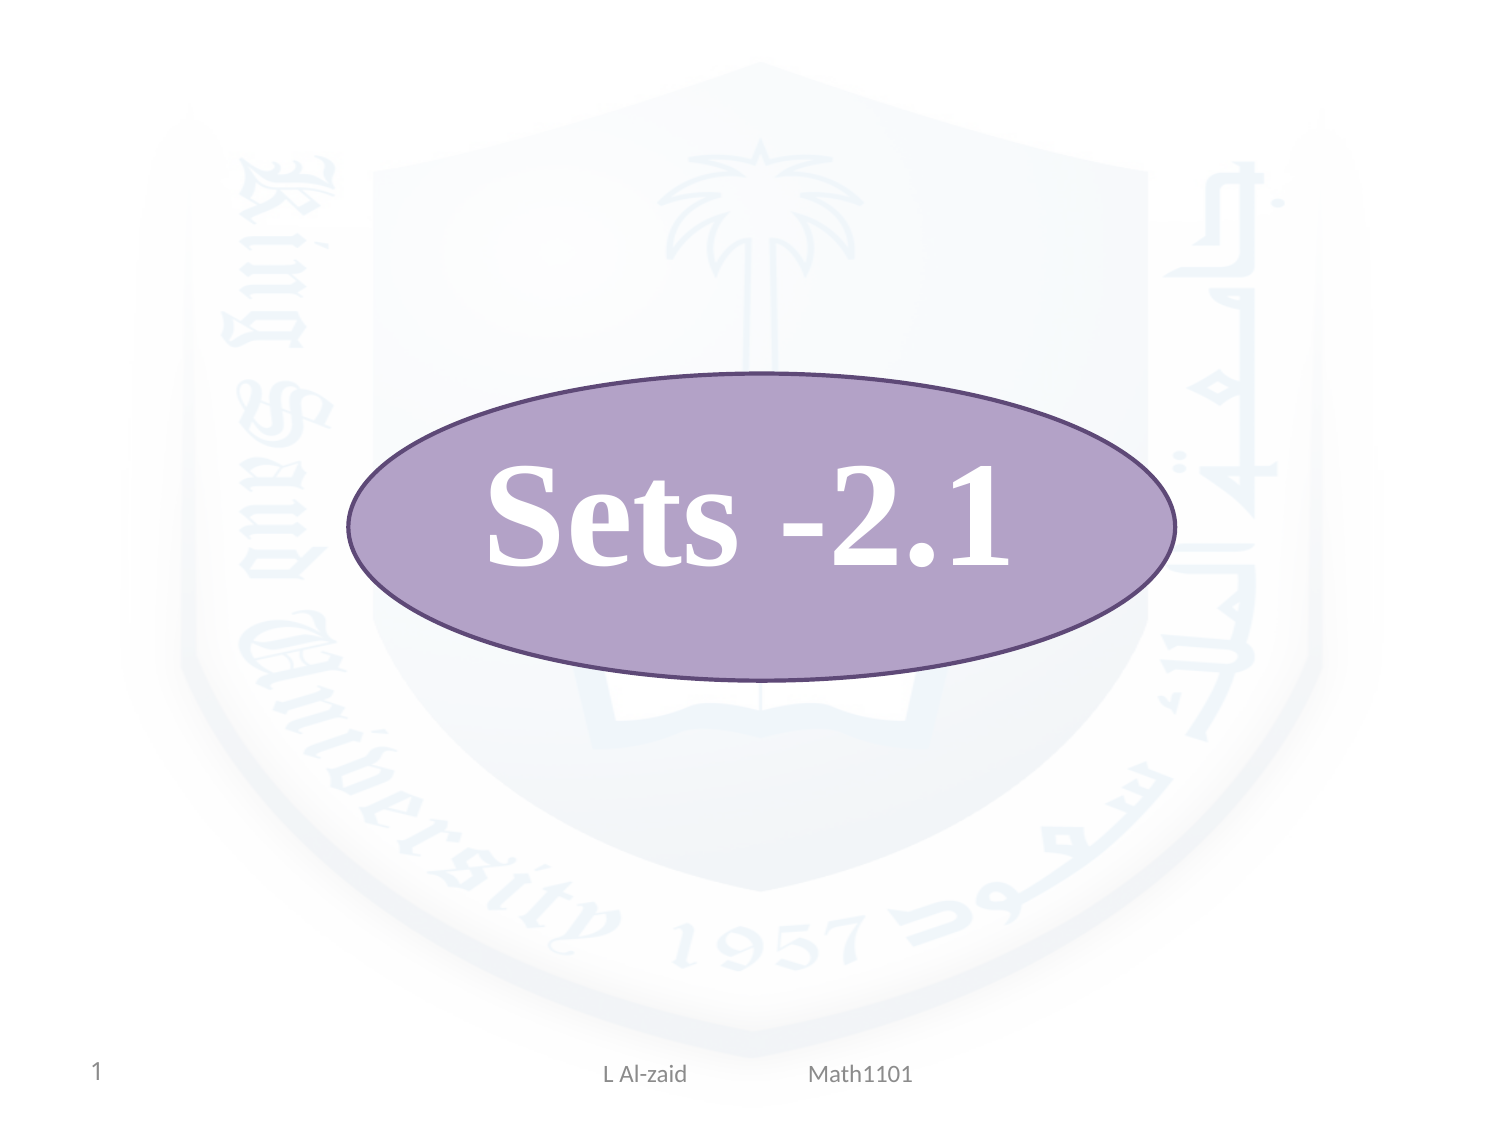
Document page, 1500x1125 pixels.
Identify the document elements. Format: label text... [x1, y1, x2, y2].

footer L Al-zaid Math1101 [512, 1042, 988, 1103]
title 2.1- Sets [112, 385, 1388, 627]
text_box [591, 371, 932, 385]
text_box [442, 627, 1081, 683]
slide_number 1 [75, 1042, 425, 1103]
